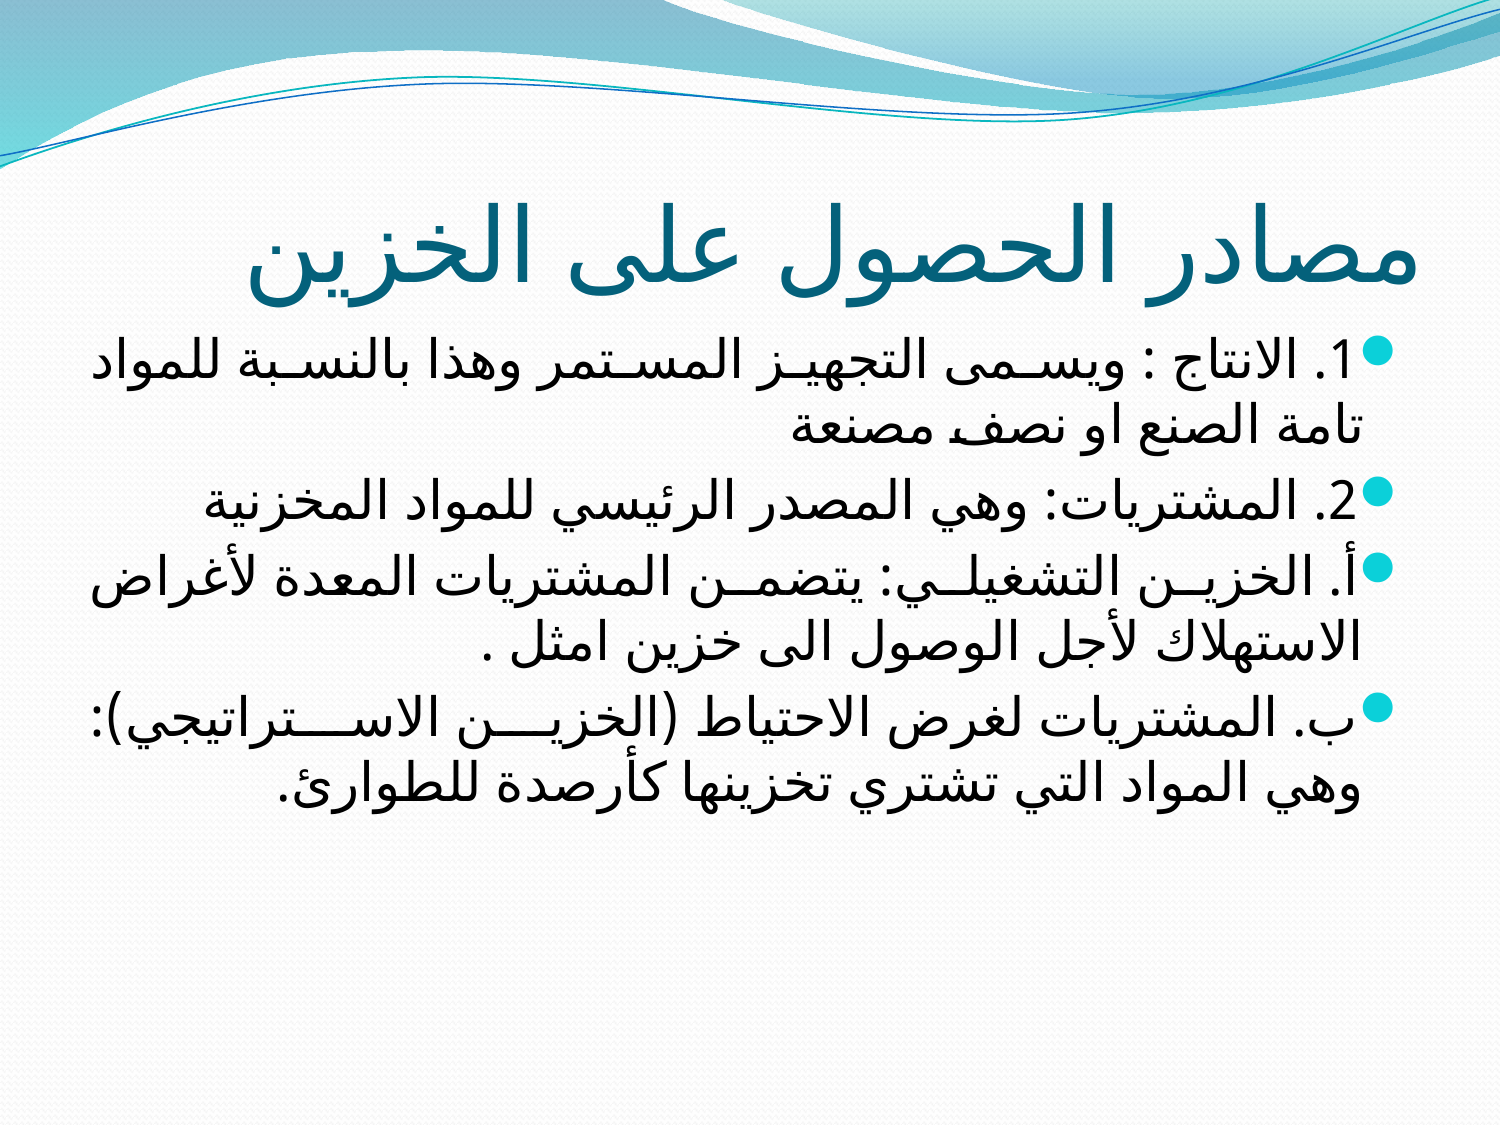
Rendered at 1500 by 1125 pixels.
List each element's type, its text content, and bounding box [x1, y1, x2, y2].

list 1. الانتاج : ويسمى التجهيز المستمر وهذا بالنسبة للمواد تامة الصنع او نصف مصنعة 2. المشتريات: وهي المصدر الرئيسي للمواد المخزنية أ. الخزين التشغيلي: يتضمن المشتريات المعدة لأغراض الاستهلاك لأجل الوصول الى خزين امثل . ب. المشتريات لغرض الاحتياط (الخزين الاستراتيجي): وهي المواد التي تشتري تخزينها كأرصدة للطوارئ. [75, 317, 1425, 1038]
title مصادر الحصول على الخزين [75, 115, 1425, 303]
